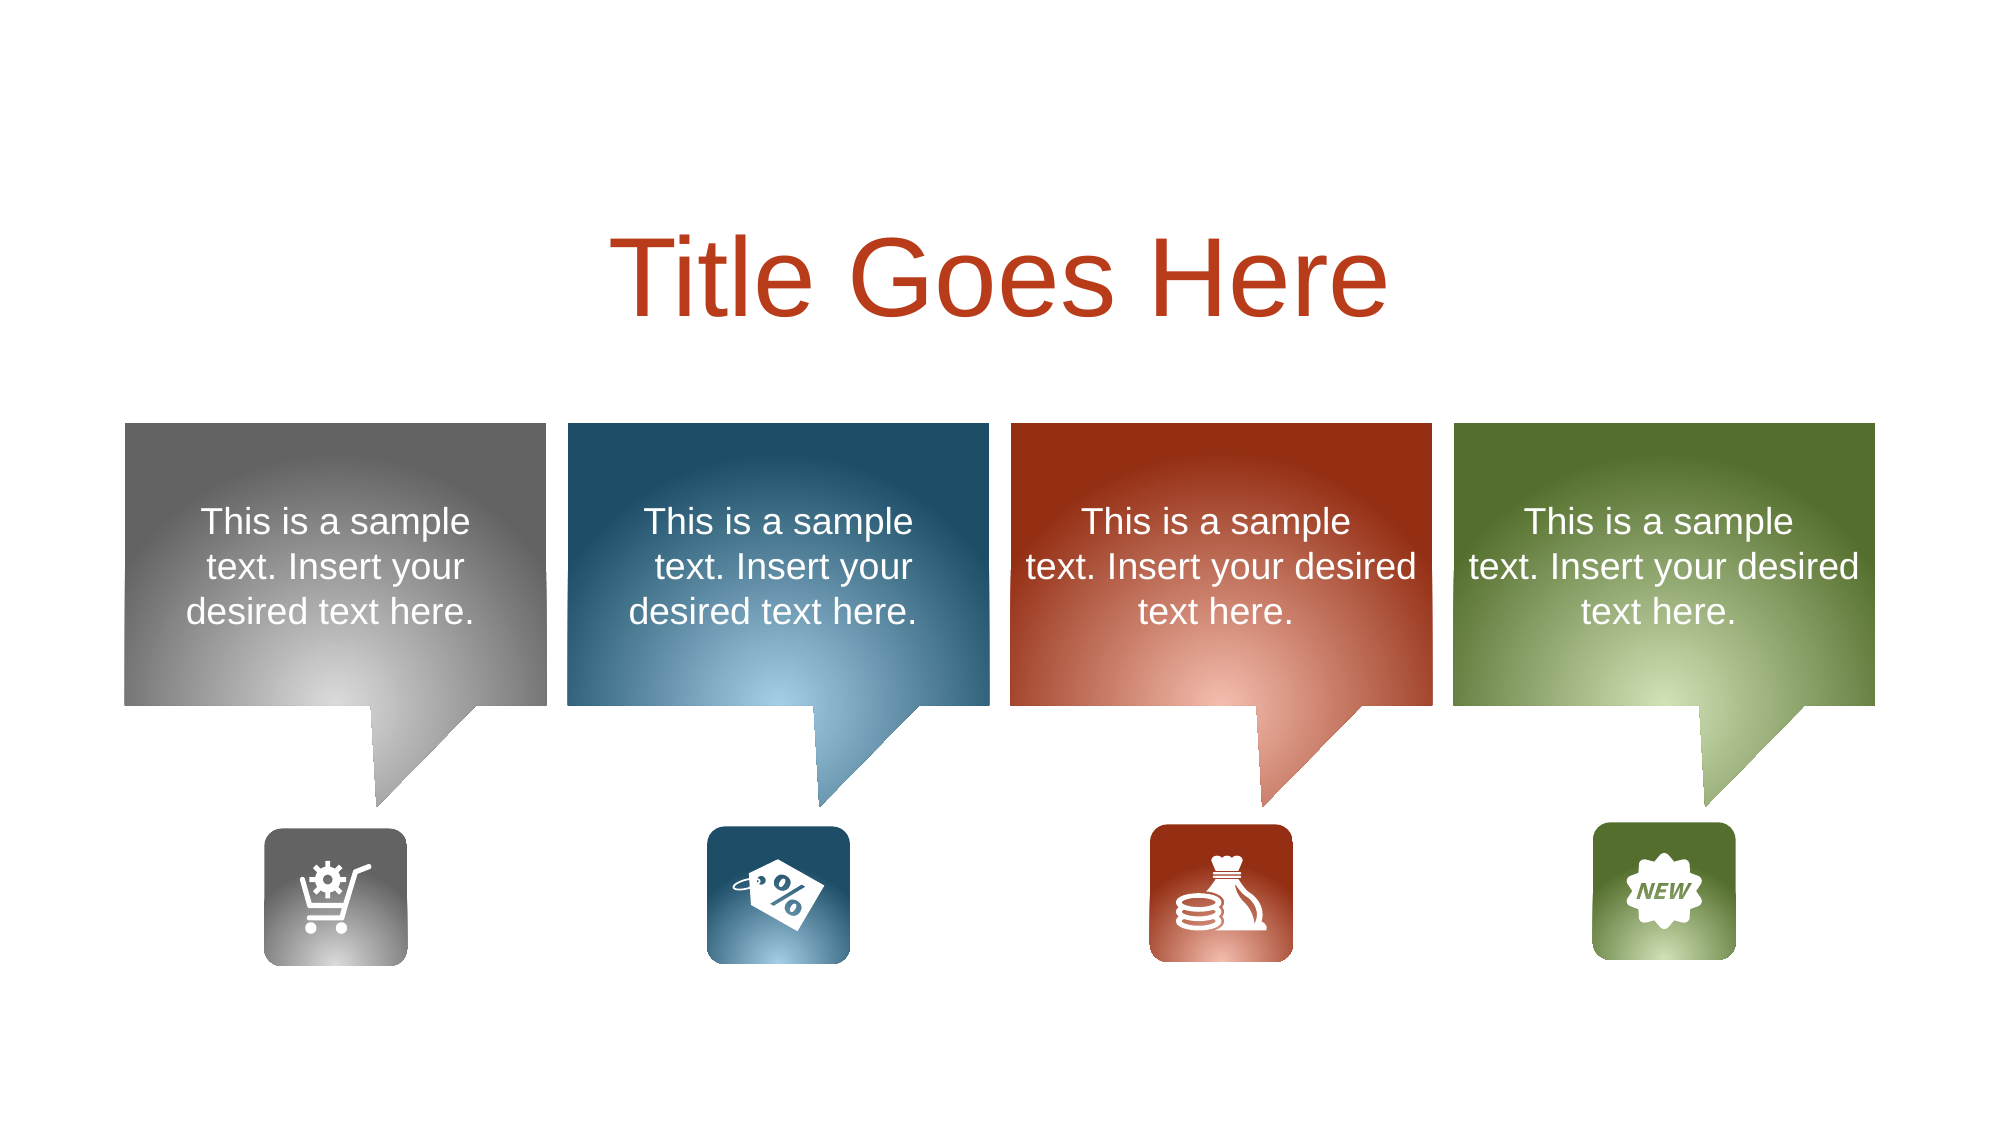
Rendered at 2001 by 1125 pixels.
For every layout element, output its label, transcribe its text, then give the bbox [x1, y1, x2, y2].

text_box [1149, 824, 1293, 962]
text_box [264, 828, 408, 966]
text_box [1592, 822, 1736, 960]
text_box This is a sample text. Insert your desired text here. [123, 422, 548, 810]
text_box This is a sample text. Insert your desired text here. [1009, 422, 1434, 810]
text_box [707, 826, 850, 964]
text_box This is a sample text. Insert your desired text here. [1452, 422, 1876, 810]
text_box This is a sample text. Insert your desired text here. [566, 422, 991, 810]
text_box Title Goes Here [588, 205, 1412, 337]
